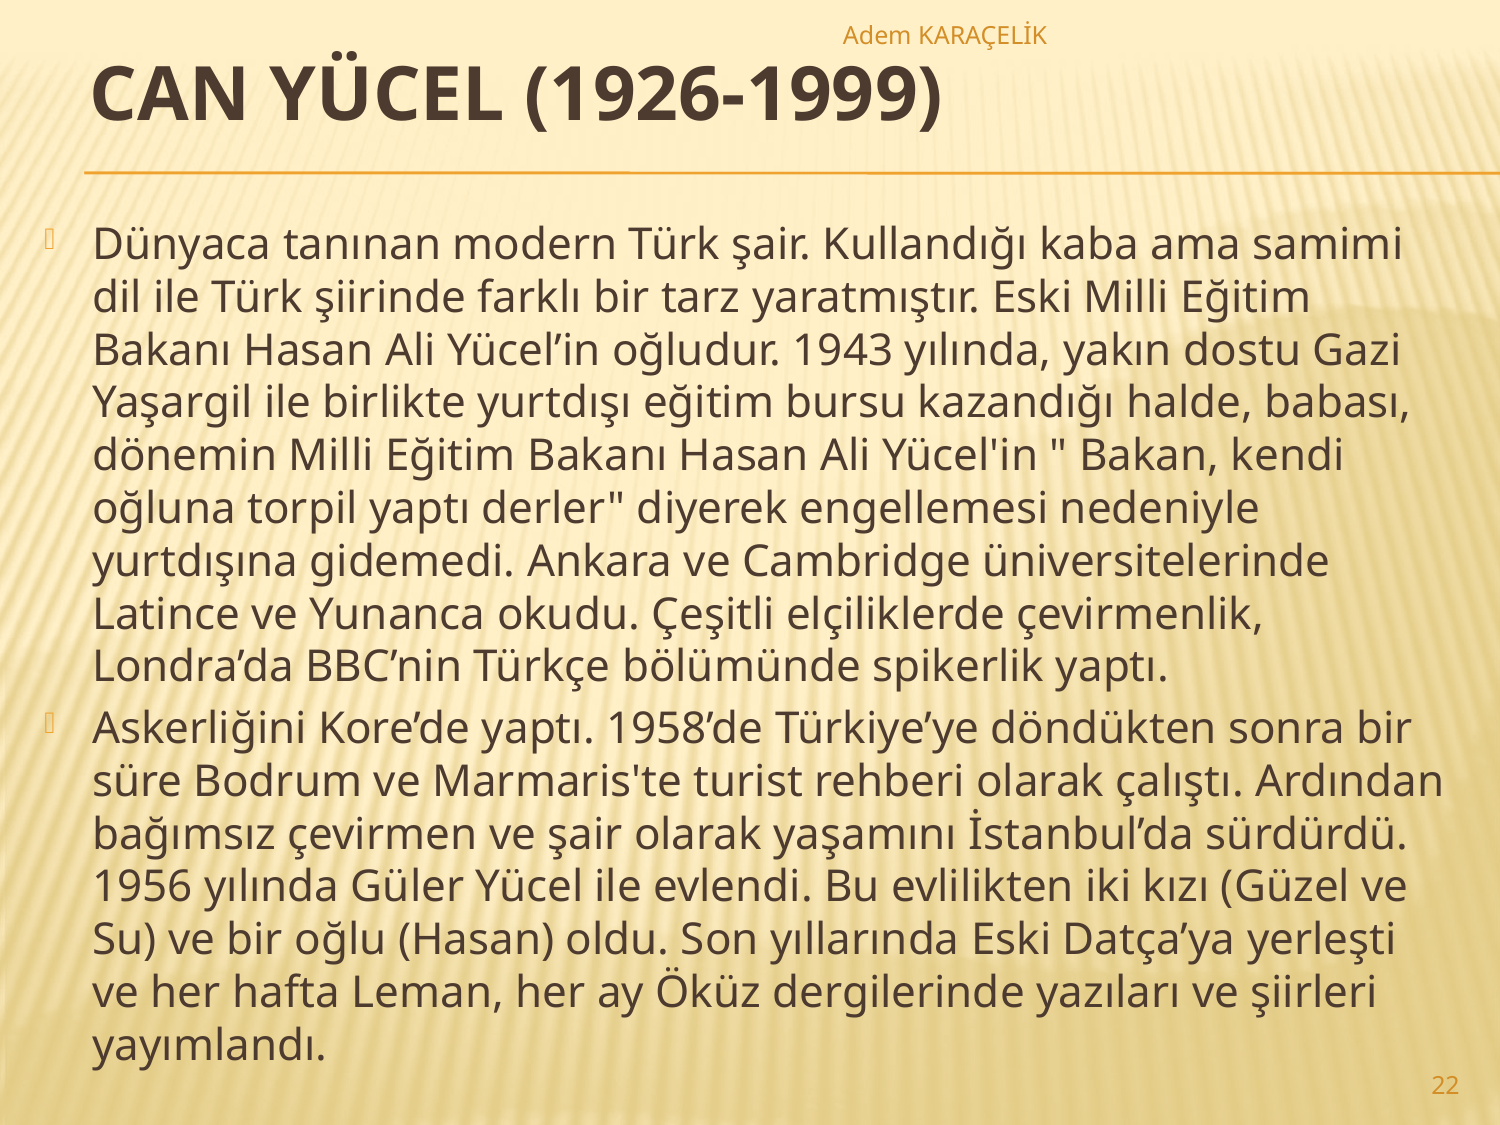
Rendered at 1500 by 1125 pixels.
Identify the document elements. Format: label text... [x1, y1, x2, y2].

title CAN YÜCEL (1926-1999) [75, 19, 1425, 161]
list Dünyaca tanınan modern Türk şair. Kullandığı kaba ama samimi dil ile Türk şiirinde farklı bir tarz yaratmıştır. Eski Milli Eğitim Bakanı Hasan Ali Yücel’in oğludur. 1943 yılında, yakın dostu Gazi Yaşargil ile birlikte yurtdışı eğitim bursu kazandığı halde, babası, dönemin Milli Eğitim Bakanı Hasan Ali Yücel'in " Bakan, kendi oğluna torpil yaptı derler" diyerek engellemesi nedeniyle yurtdışına gidemedi. Ankara ve Cambridge üniversitelerinde Latince ve Yunanca okudu. Çeşitli elçiliklerde çevirmenlik, Londra’da BBC’nin Türkçe bölümünde spikerlik yaptı. Askerliğini Kore’de yaptı. 1958’de Türkiye’ye döndükten sonra bir süre Bodrum ve Marmaris'te turist rehberi olarak çalıştı. Ardından bağımsız çevirmen ve şair olarak yaşamını İstanbul’da sürdürdü. 1956 yılında Güler Yücel ile evlendi. Bu evlilikten iki kızı (Güzel ve Su) ve bir oğlu (Hasan) oldu. Son yıllarında Eski Datça’ya yerleşti ve her hafta Leman, her ay Öküz dergilerinde yazıları ve şiirleri yayımlandı. [29, 207, 1471, 1095]
footer Adem KARAÇELİK [587, 12, 1063, 60]
slide_number 22 [1350, 1061, 1475, 1103]
